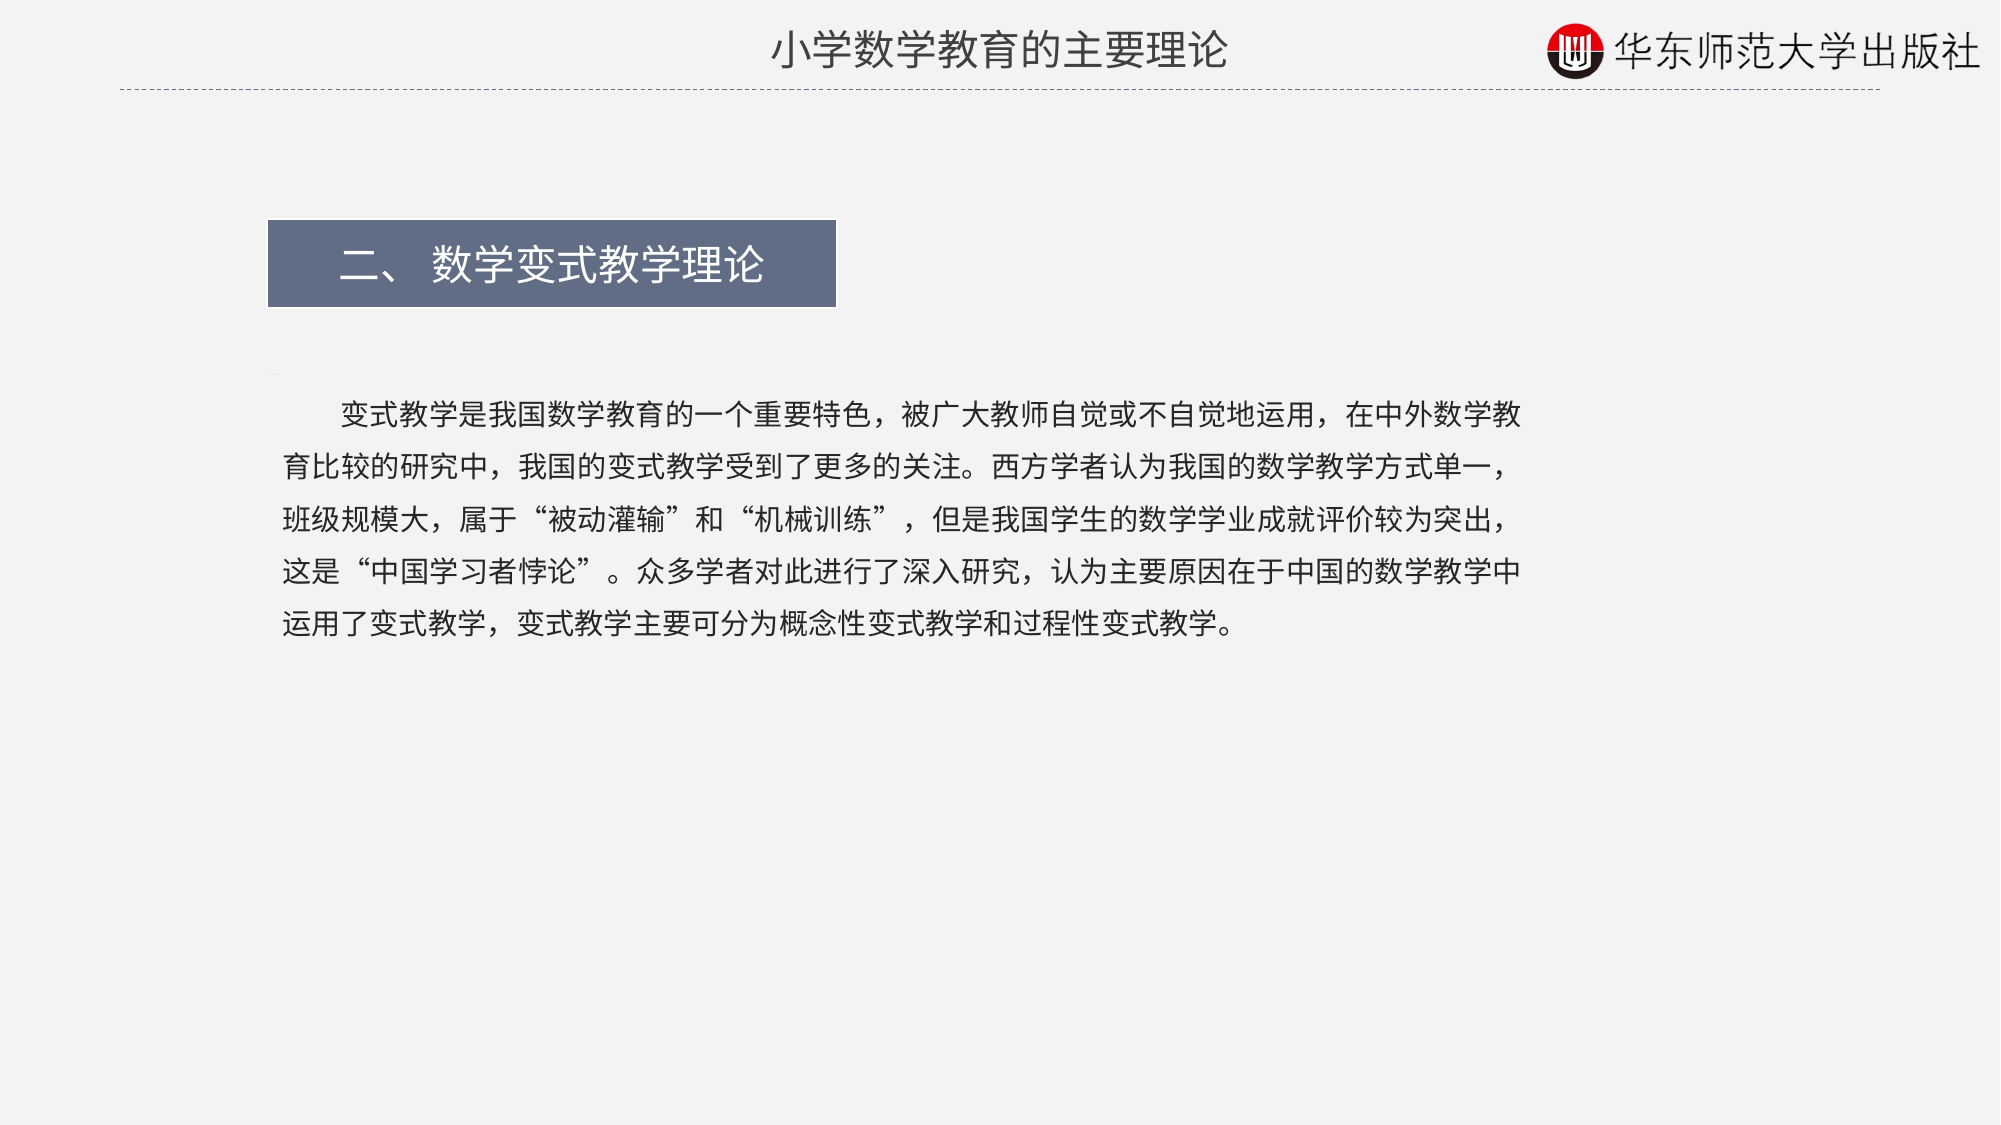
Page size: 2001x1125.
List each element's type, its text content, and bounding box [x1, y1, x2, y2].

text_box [1536, 13, 1989, 83]
text_box 二、 数学变式教学理论 [266, 218, 838, 309]
text_box 小学数学教育的主要理论 [680, 23, 1320, 74]
text_box 变式教学是我国数学教育的一个重要特色，被广大教师自觉或不自觉地运用，在中外数学教育比较的研究中，我国的变式教学受到了更多的关注。西方学者认为我国的数学教学方式单一，班级规模大，属于“被动灌输”和“机械训练”，但是我国学生的数学学业成就评价较为突出，这是“中国学习者悖论”。众多学者对此进行了深入研究，认为主要原因在于中国的数学教学中运用了变式教学，变式教学主要可分为概念性变式教学和过程性变式教学。 [267, 372, 1537, 648]
